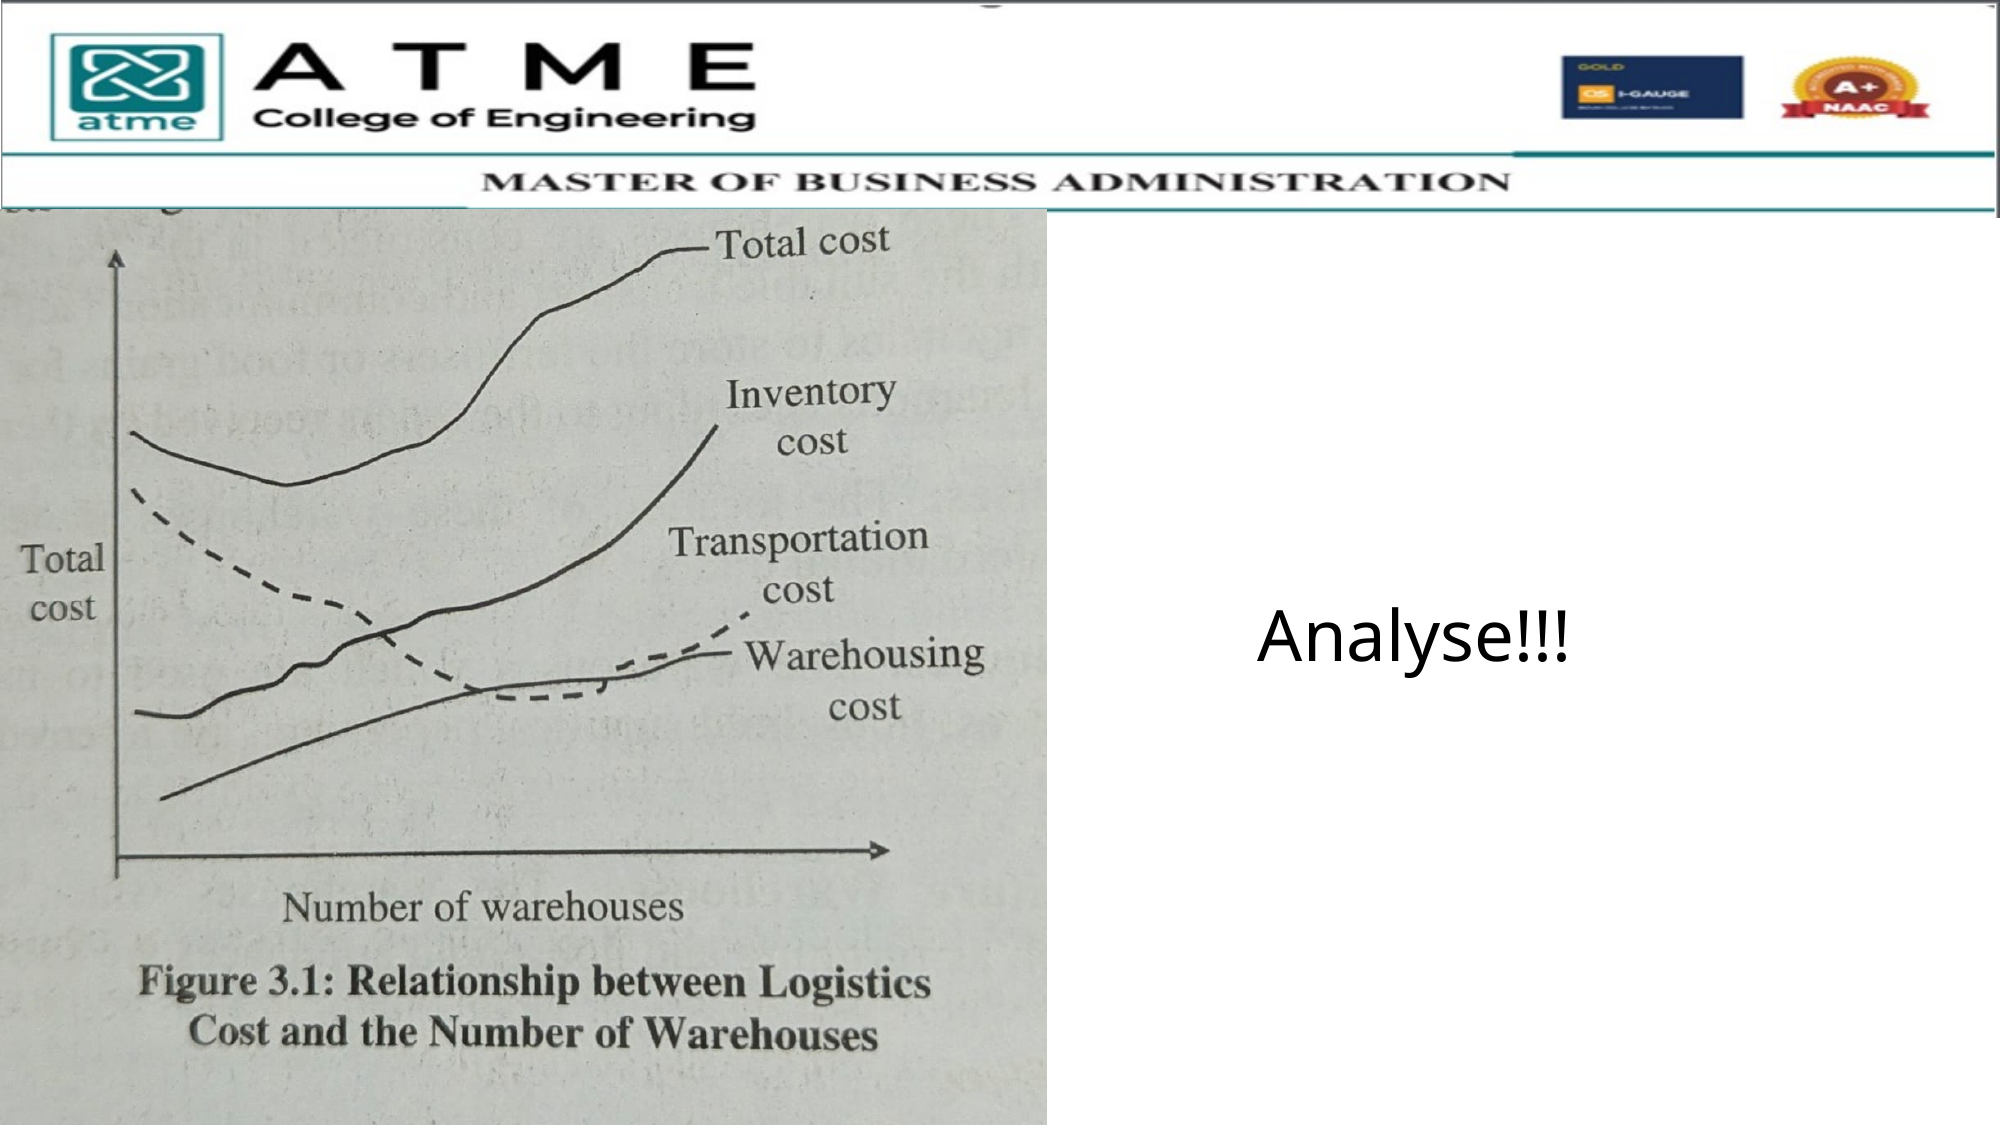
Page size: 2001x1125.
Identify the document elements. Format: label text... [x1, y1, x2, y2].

text_box Analyse!!! [1243, 583, 1924, 683]
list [0, 209, 1048, 1125]
picture [1, 0, 2000, 218]
